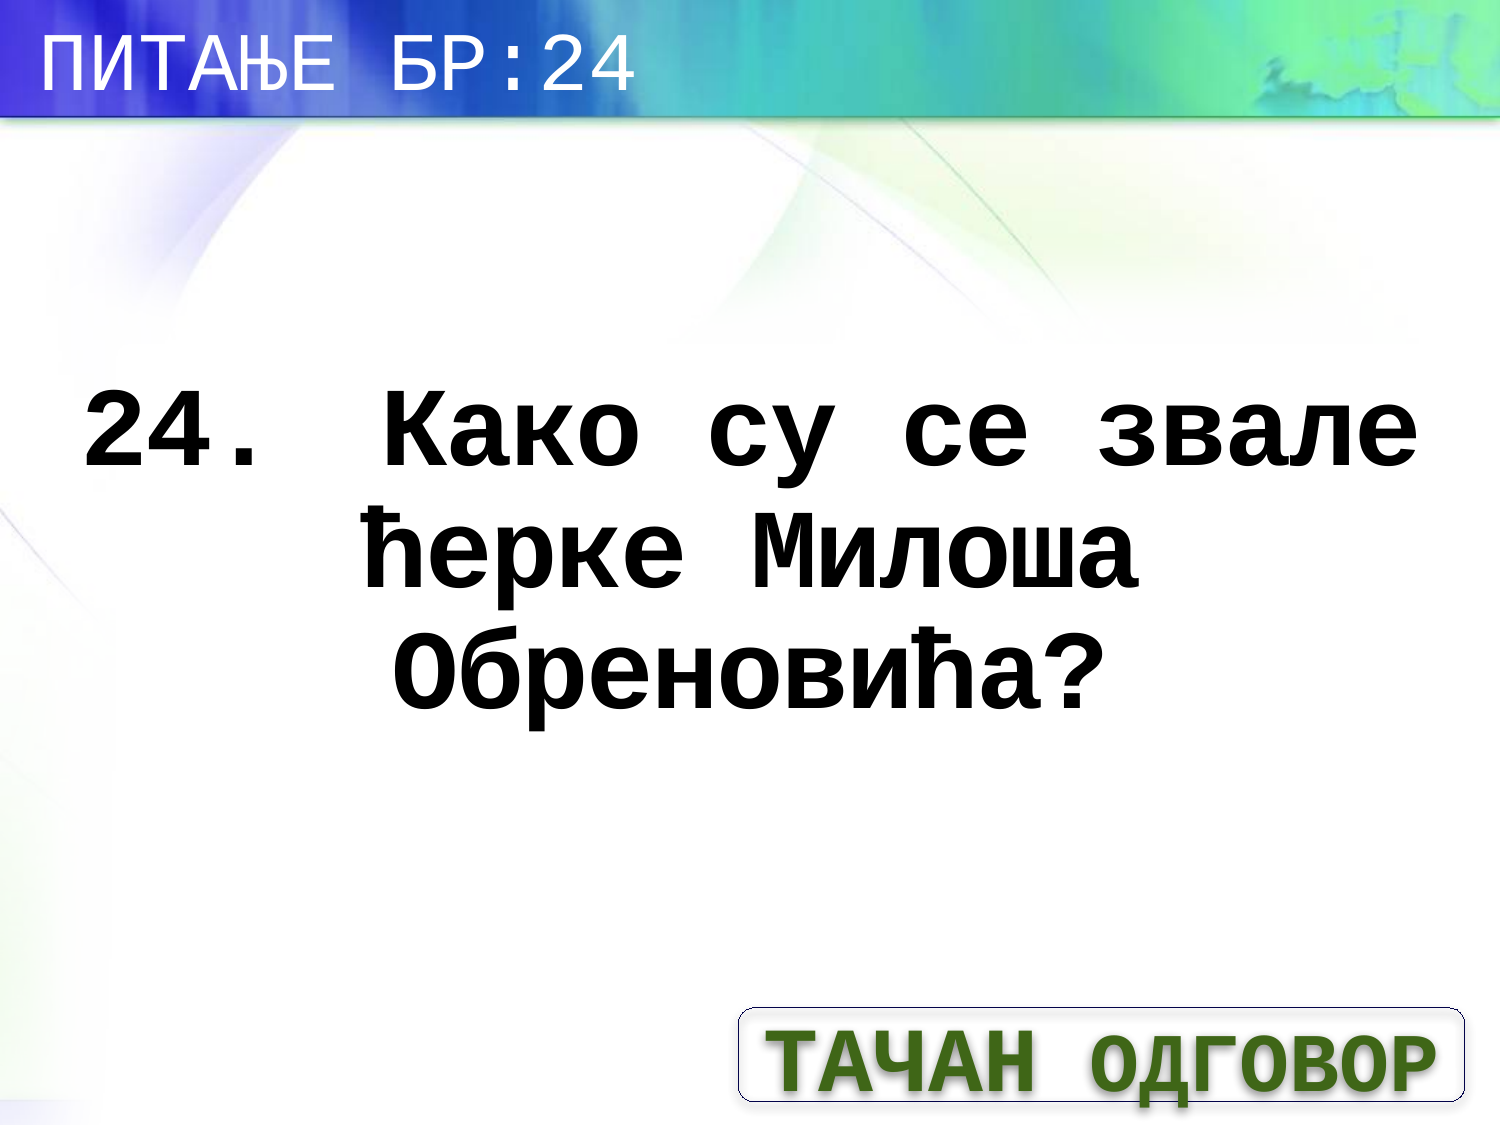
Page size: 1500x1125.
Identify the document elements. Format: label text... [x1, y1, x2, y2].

text_box ТАЧАН ОДГОВОР [738, 1007, 1465, 1102]
title 24. Како су се звале ћерке Милоша Обреновића? [64, 152, 1436, 950]
text_box ПИТАЊЕ БР:24 [23, 0, 692, 115]
picture [0, 0, 1500, 1125]
